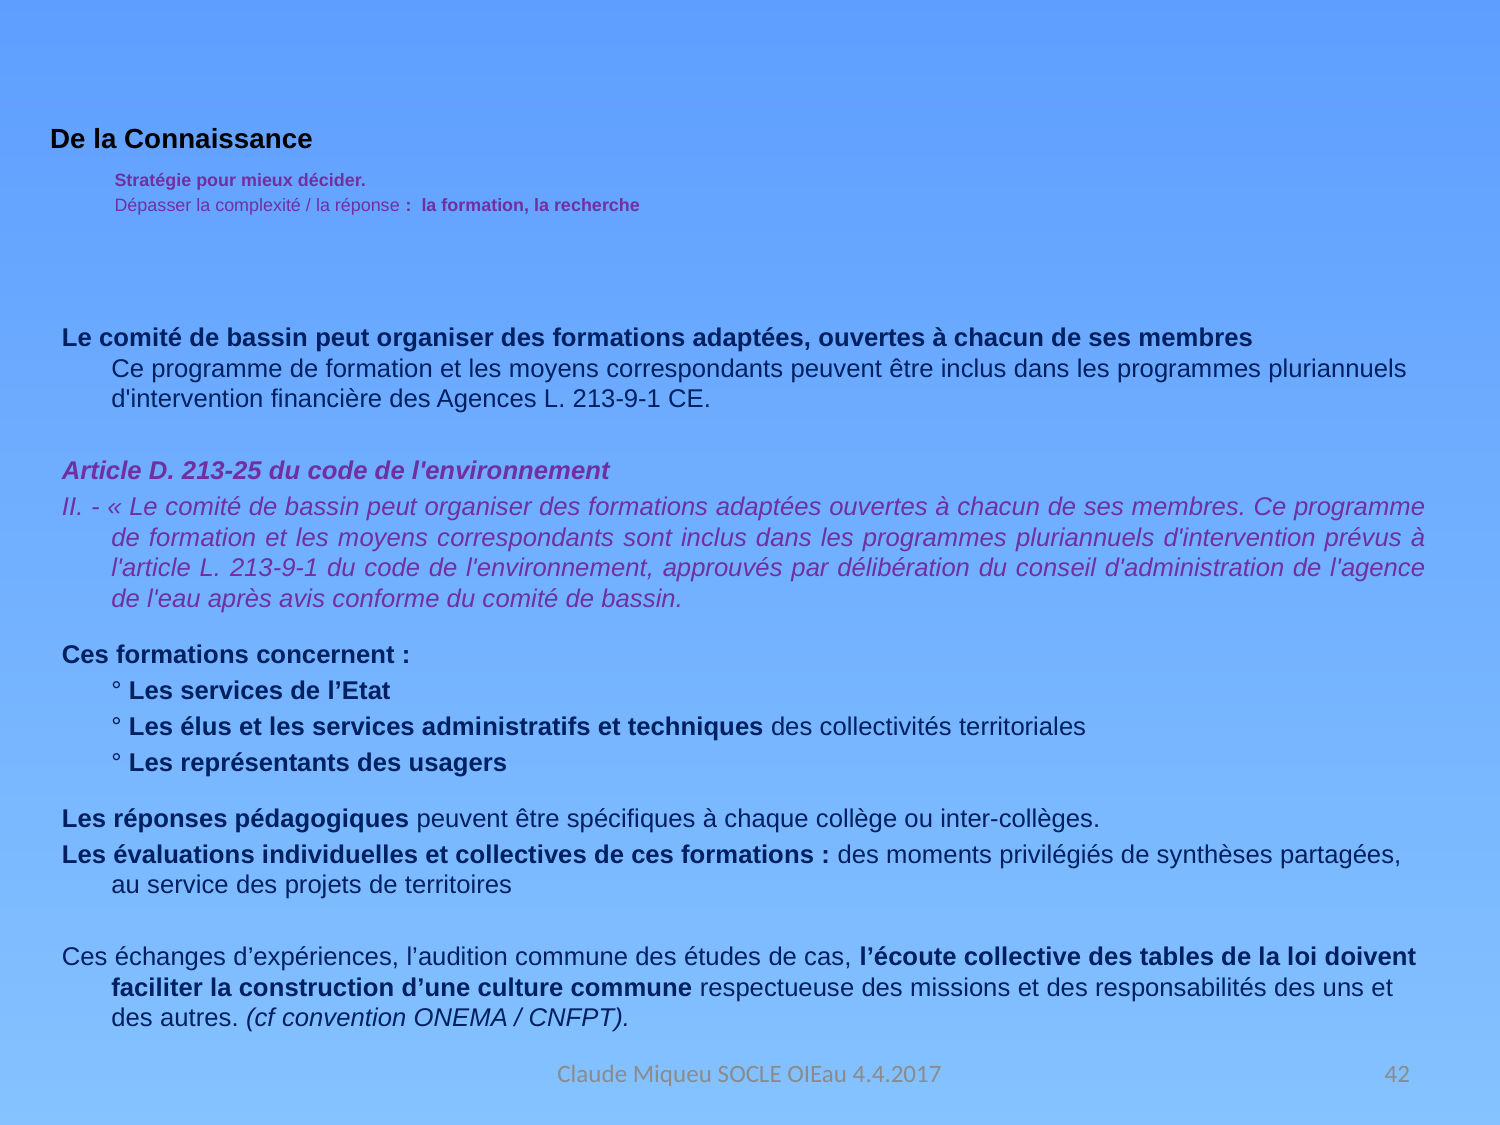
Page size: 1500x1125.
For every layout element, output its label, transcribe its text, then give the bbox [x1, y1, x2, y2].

title De la Connaissance Stratégie pour mieux décider. Dépasser la complexité / la réponse : la formation, la recherche [35, 54, 1465, 282]
list Le comité de bassin peut organiser des formations adaptées, ouvertes à chacun de ses membres Ce programme de formation et les moyens correspondants peuvent être inclus dans les programmes pluriannuels d'intervention financière des Agences L. 213-9-1 CE. Article D. 213-25 du code de l'environnement II. - « Le comité de bassin peut organiser des formations adaptées ouvertes à chacun de ses membres. Ce programme de formation et les moyens correspondants sont inclus dans les programmes pluriannuels d'intervention prévus à l'article L. 213-9-1 du code de l'environnement, approuvés par délibération du conseil d'administration de l'agence de l'eau après avis conforme du comité de bassin. Ces formations concernent : ° Les services de l’Etat ° Les élus et les services administratifs et techniques des collectivités territoriales ° Les représentants des usagers Les réponses pédagogiques peuvent être spécifiques à chaque collège ou inter-collèges. Les évaluations individuelles et collectives de ces formations : des moments privilégiés de synthèses partagées, au service des projets de territoires Ces échanges d’expériences, l’audition commune des études de cas, l’écoute collective des tables de la loi doivent faciliter la construction d’une culture commune respectueuse des missions et des responsabilités des uns et des autres. (cf convention ONEMA / CNFPT). [46, 290, 1442, 1072]
footer Claude Miqueu SOCLE OIEau 4.4.2017 [512, 1042, 988, 1103]
slide_number 42 [1074, 1042, 1425, 1103]
